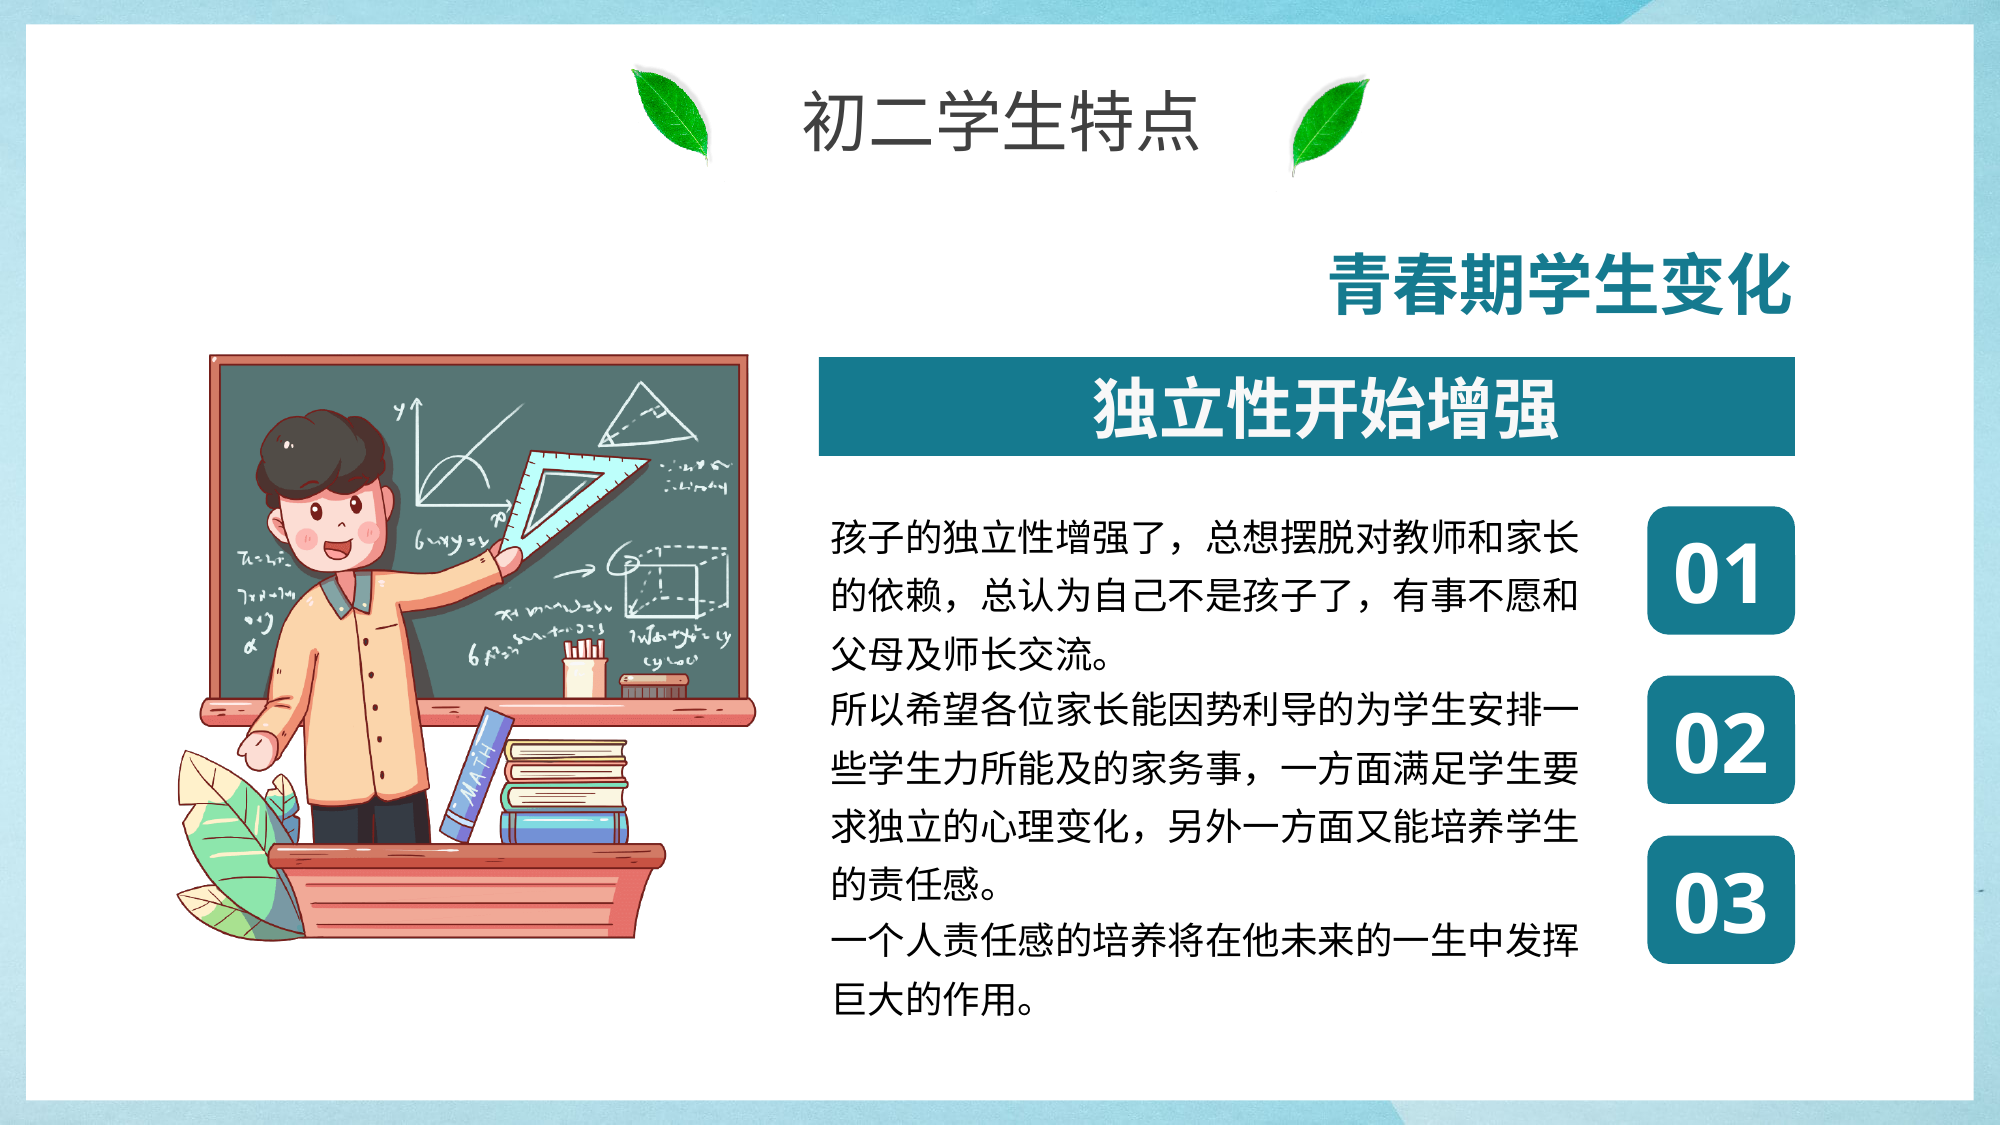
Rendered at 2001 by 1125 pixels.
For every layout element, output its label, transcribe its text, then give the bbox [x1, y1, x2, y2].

text_box 01 [1673, 545, 1770, 596]
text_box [819, 357, 1795, 456]
text_box [1647, 835, 1796, 964]
text_box [1647, 506, 1796, 635]
text_box [1647, 675, 1796, 804]
text_box 孩子的独立性增强了，总想摆脱对教师和家长的依赖，总认为自己不是孩子了，有事不愿和父母及师长交流。 [819, 494, 1594, 666]
picture [0, 0, 2000, 1125]
text_box 03 [1673, 874, 1770, 926]
text_box 一个人责任感的培养将在他未来的一生中发挥巨大的作用。 [818, 898, 1622, 1027]
text_box 青春期学生变化 [1140, 235, 1979, 331]
text_box 所以希望各位家长能因势利导的为学生安排一些学生力所能及的家务事，一方面满足学生要求独立的心理变化，另外一方面又能培养学生的责任感。 [819, 666, 1594, 898]
text_box 02 [1673, 714, 1770, 766]
